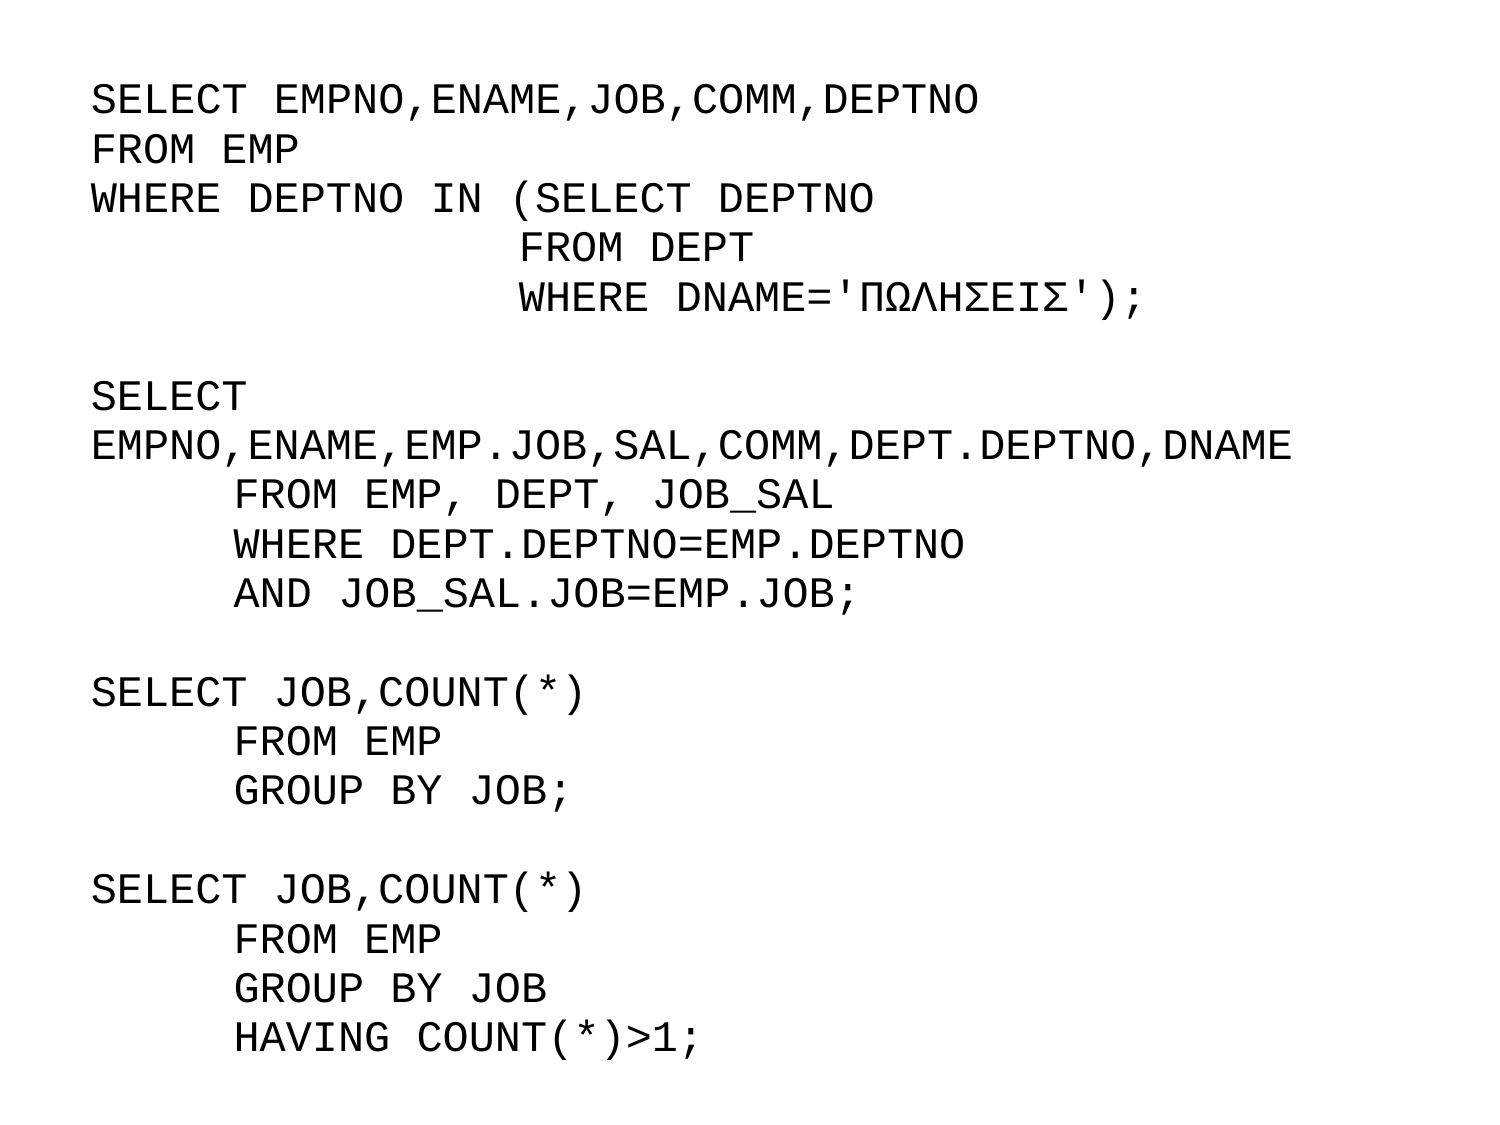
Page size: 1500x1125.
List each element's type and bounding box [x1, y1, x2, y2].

text_box [90, 0, 1385, 1125]
